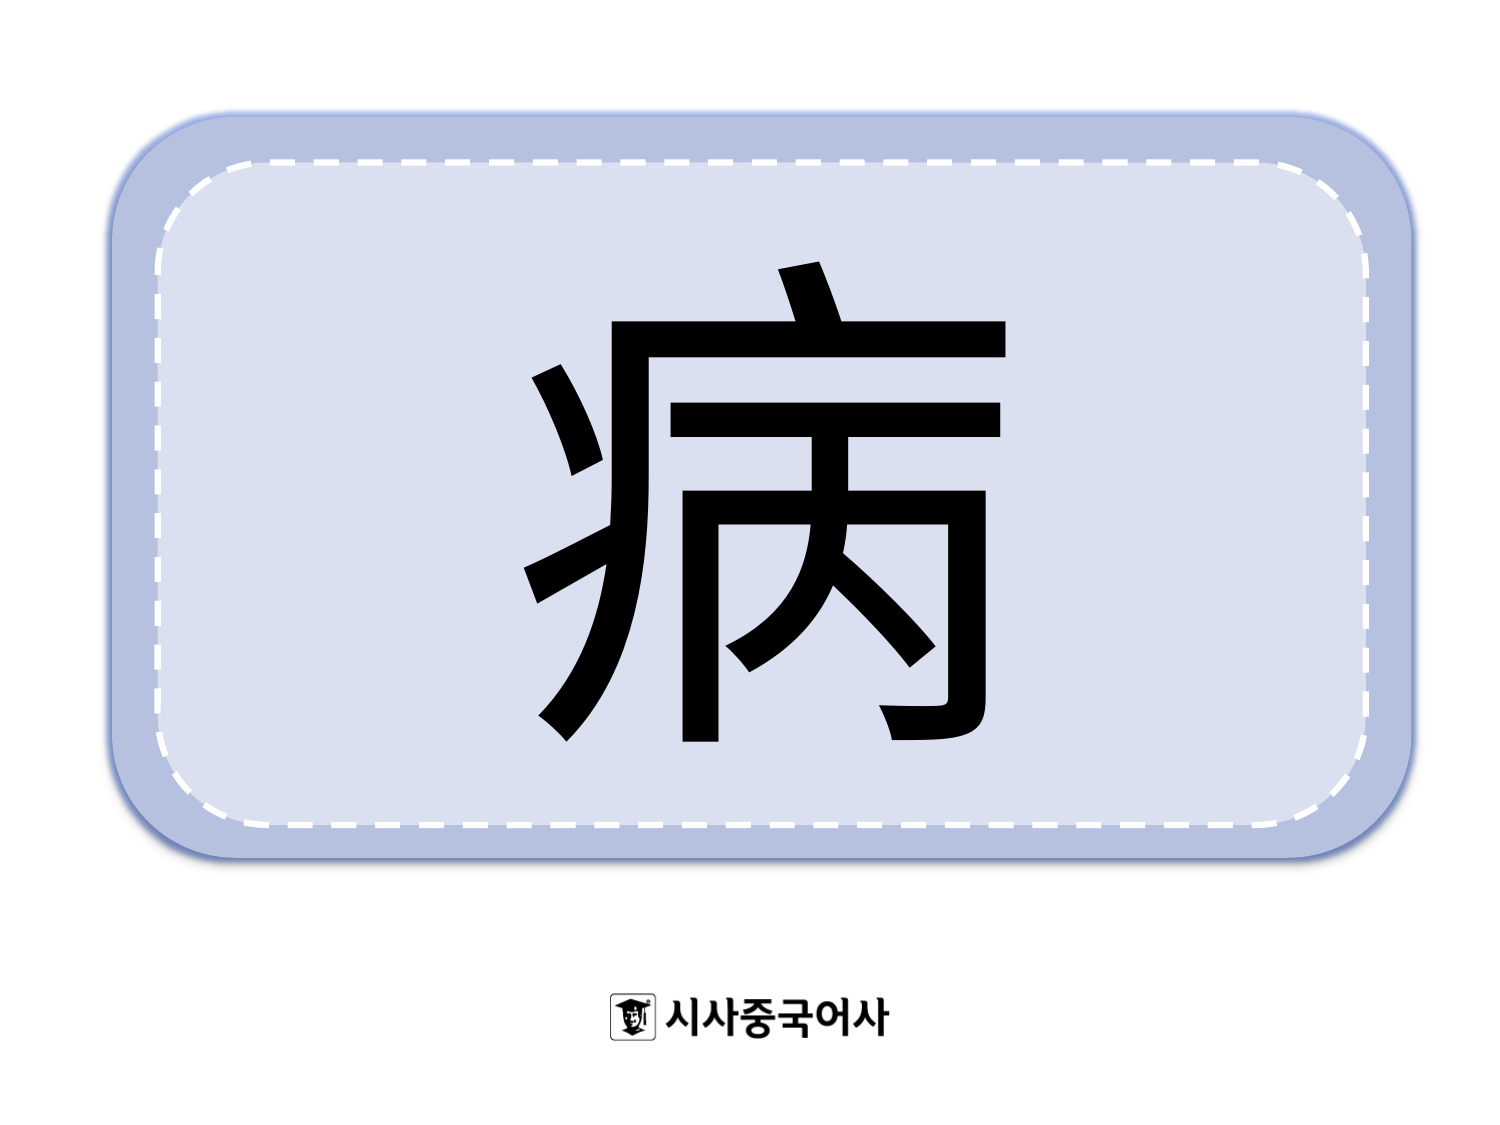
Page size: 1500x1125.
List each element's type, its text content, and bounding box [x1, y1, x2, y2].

text_box 病 [162, 160, 1371, 824]
picture [602, 987, 898, 1047]
